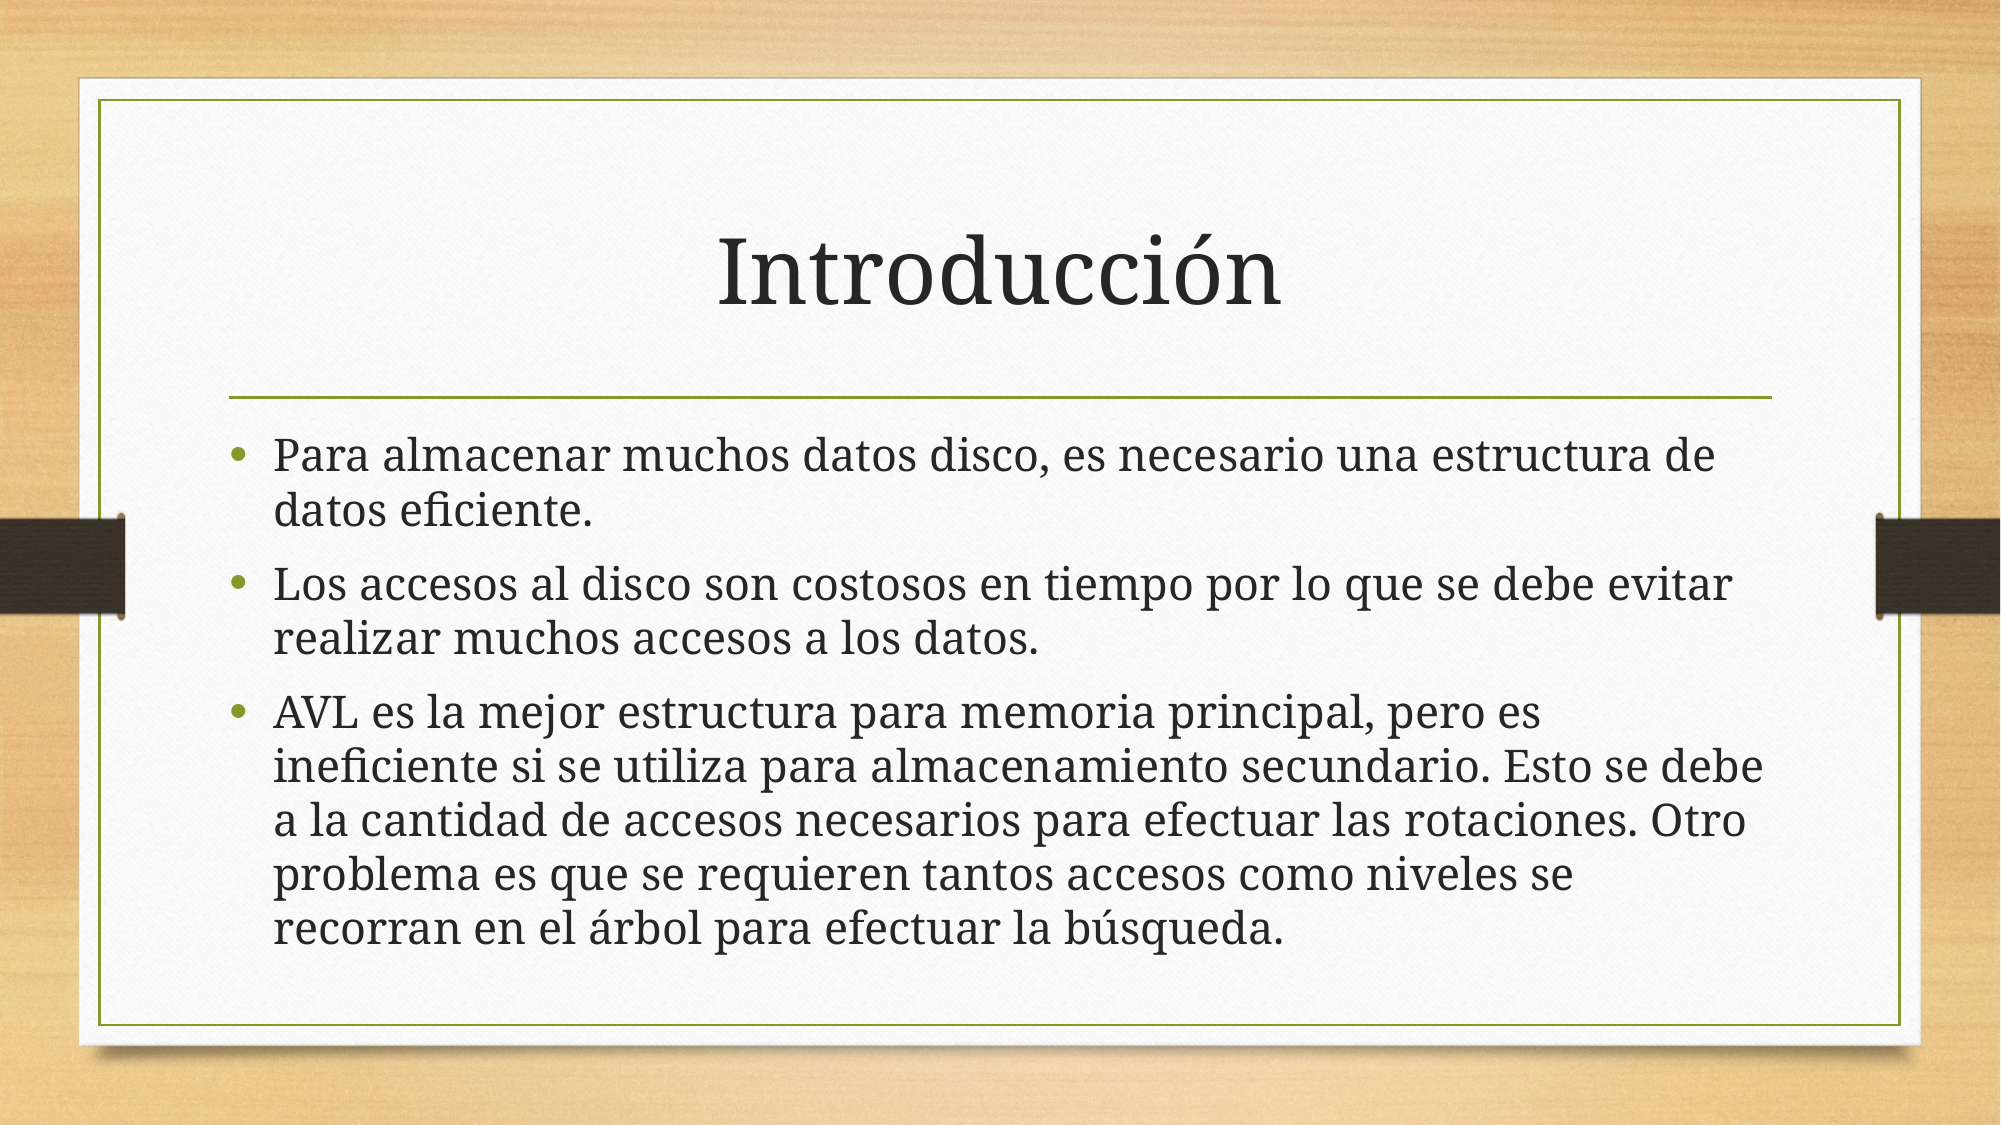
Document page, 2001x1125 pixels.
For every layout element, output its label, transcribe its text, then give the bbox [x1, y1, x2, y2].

picture [0, 0, 2001, 1125]
title Introducción [212, 161, 1788, 375]
list Para almacenar muchos datos disco, es necesario una estructura de datos eficiente. Los accesos al disco son costosos en tiempo por lo que se debe evitar realizar muchos accesos a los datos. AVL es la mejor estructura para memoria principal, pero es ineficiente si se utiliza para almacenamiento secundario. Esto se debe a la cantidad de accesos necesarios para efectuar las rotaciones. Otro problema es que se requieren tantos accesos como niveles se recorran en el árbol para efectuar la búsqueda. [212, 419, 1788, 964]
